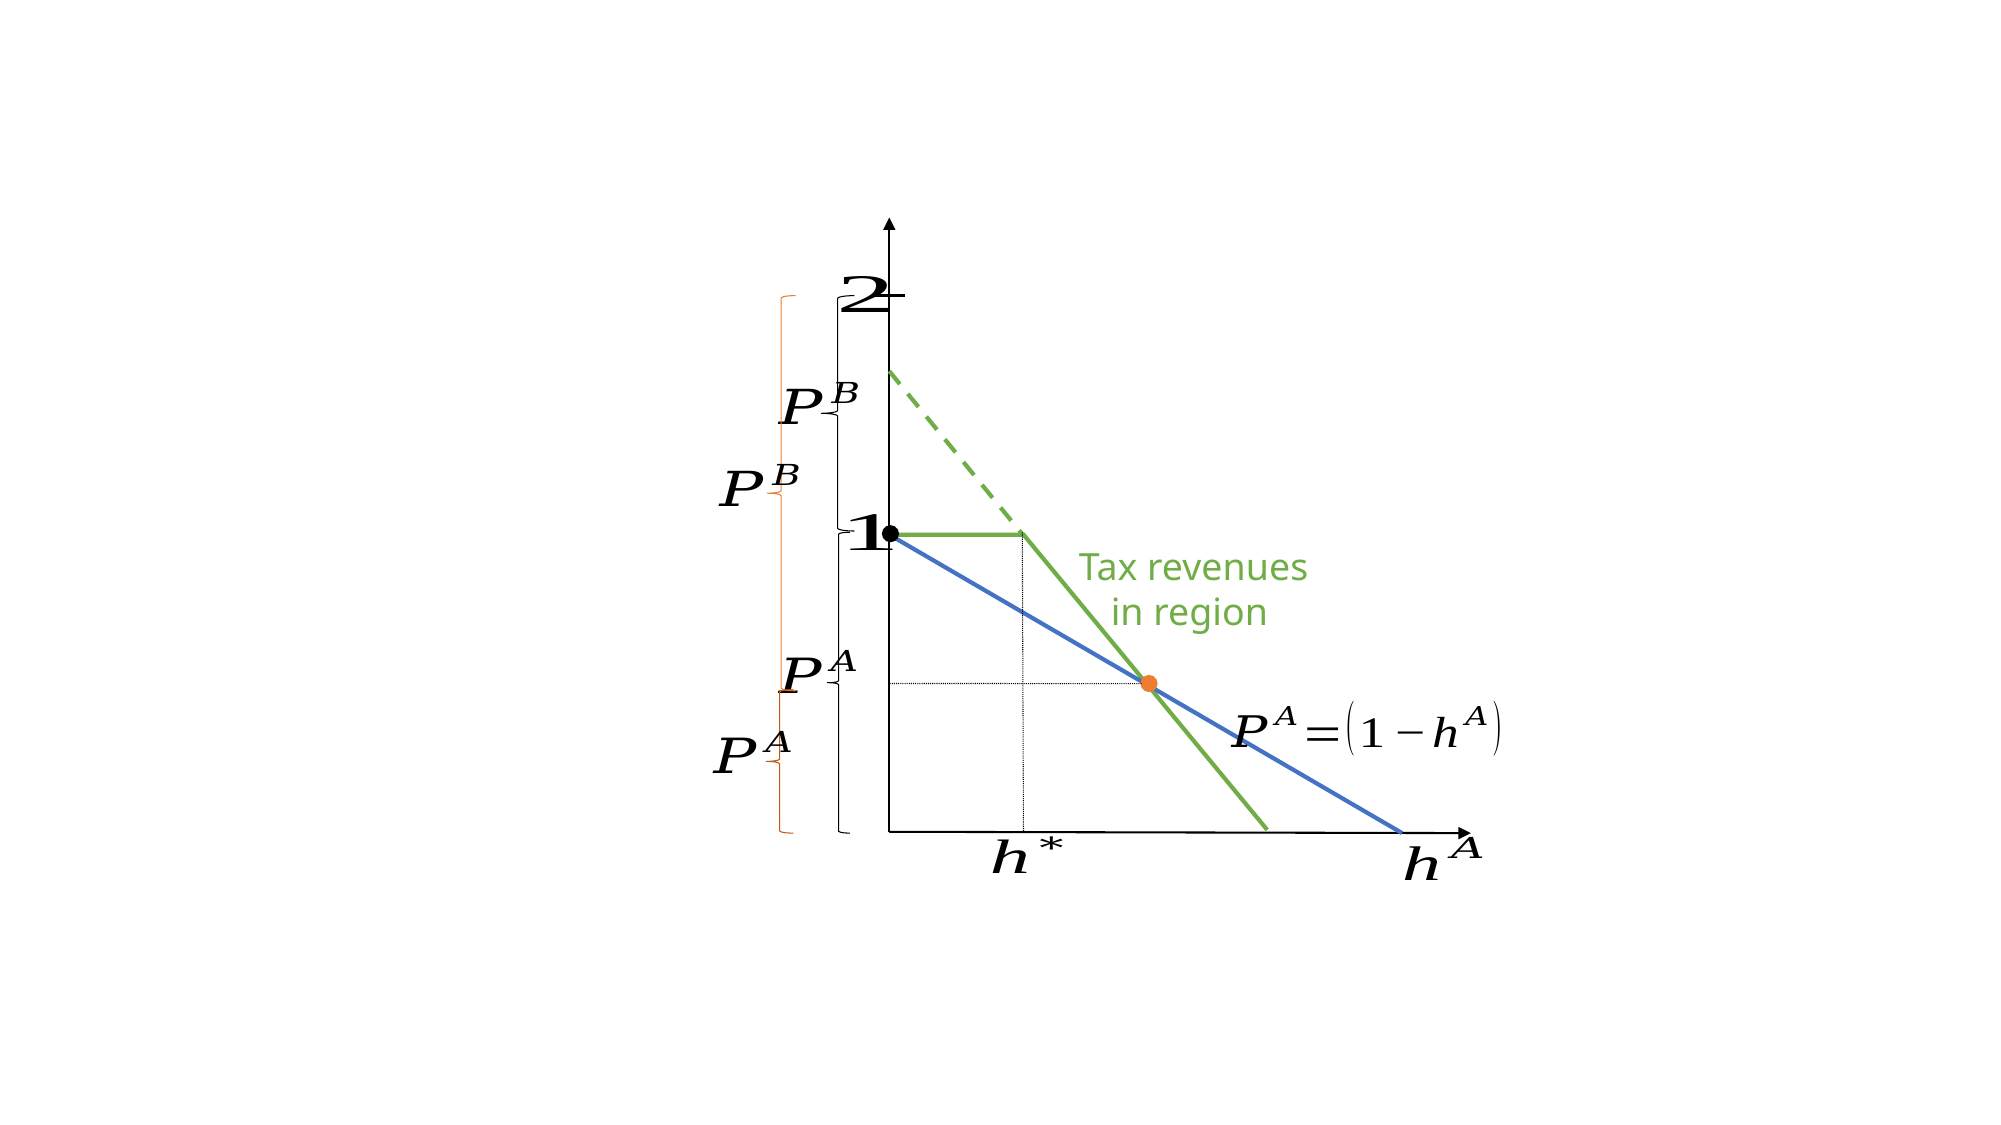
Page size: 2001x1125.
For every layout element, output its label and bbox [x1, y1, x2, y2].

text_box [709, 217, 1503, 893]
